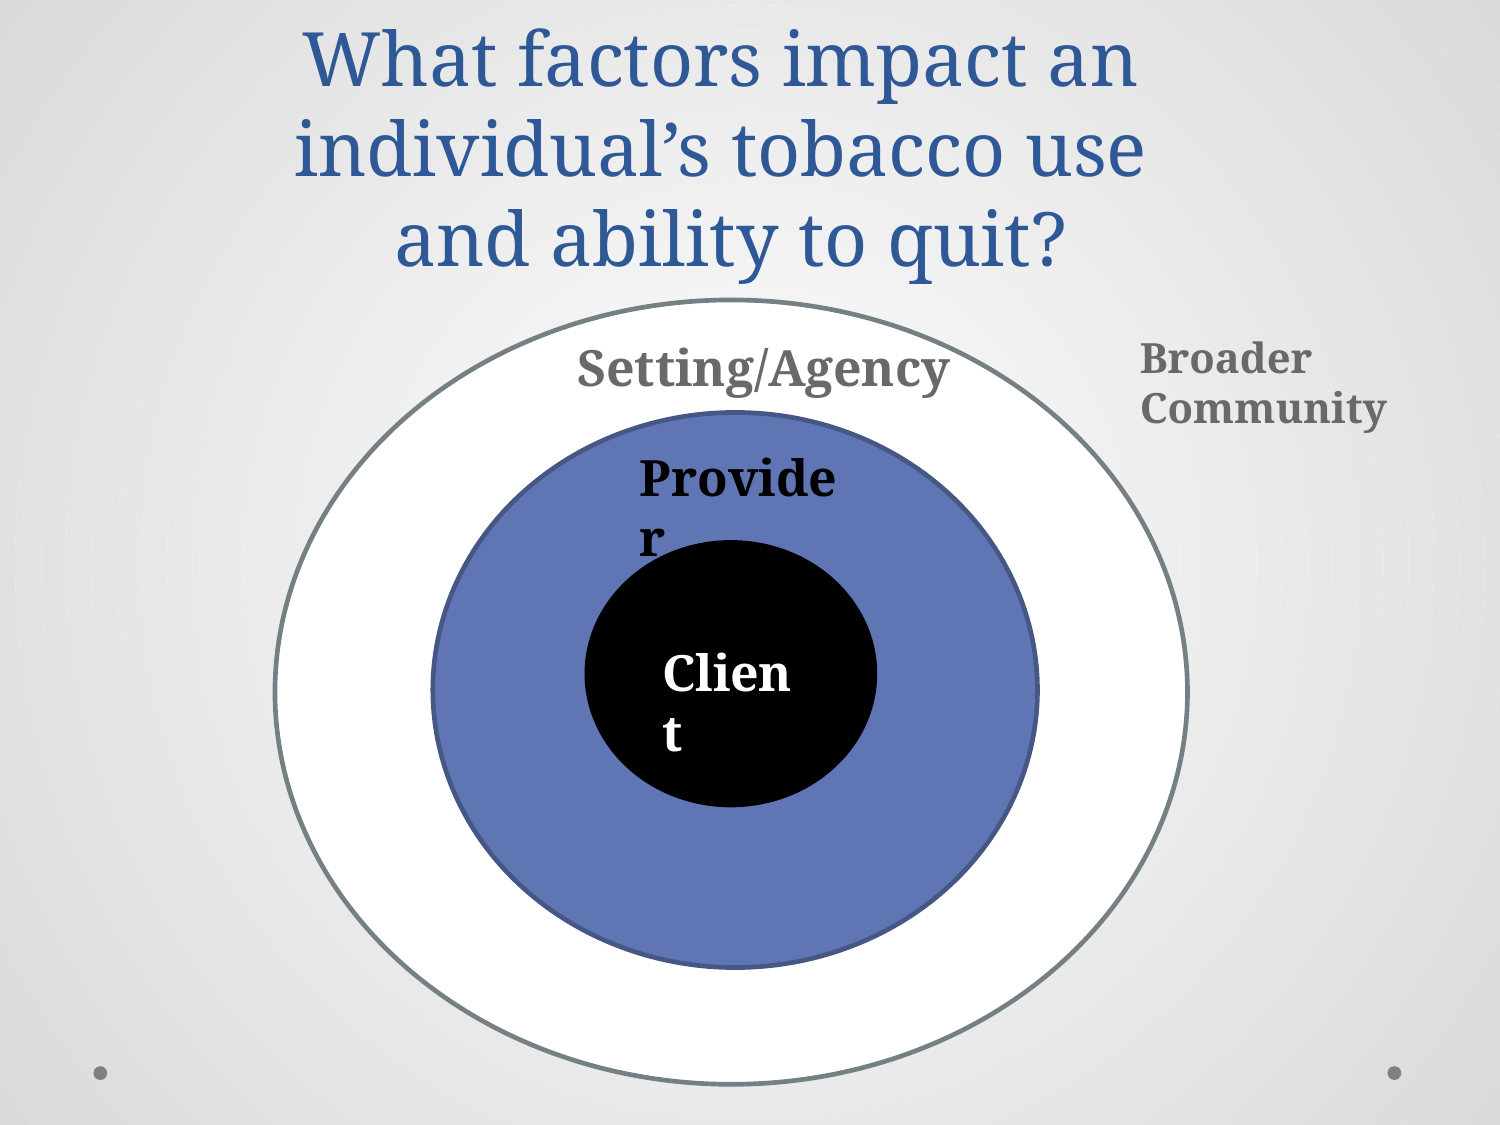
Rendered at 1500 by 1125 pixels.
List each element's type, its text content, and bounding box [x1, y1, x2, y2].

text_box Setting/Agency [562, 328, 988, 404]
text_box What factors impact an individual’s tobacco use and ability to quit? [43, 3, 1419, 289]
text_box [584, 574, 878, 808]
text_box [272, 297, 1190, 1087]
text_box Broader Community [1125, 324, 1450, 440]
text_box Client [647, 634, 823, 770]
text_box Provider [624, 438, 875, 574]
text_box [430, 410, 1040, 970]
